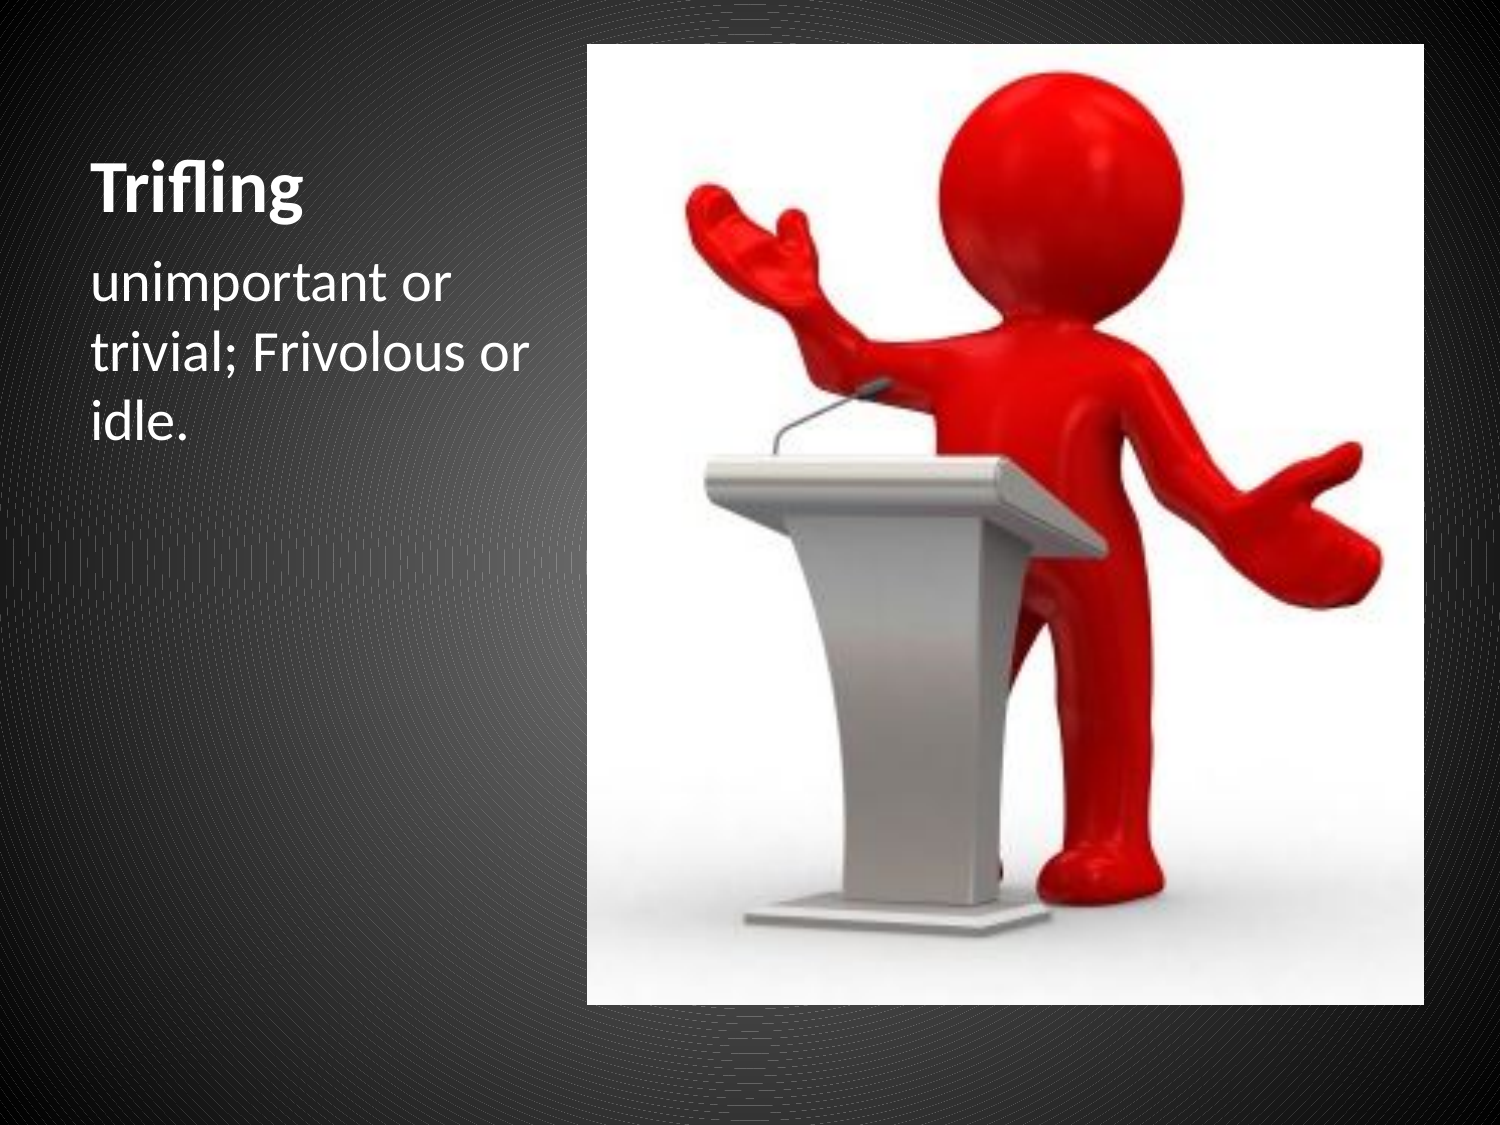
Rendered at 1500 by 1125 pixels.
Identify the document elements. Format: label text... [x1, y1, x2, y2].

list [586, 44, 1426, 1006]
list unimportant or trivial; Frivolous or idle. [75, 235, 569, 1005]
title Trifling [75, 44, 569, 235]
